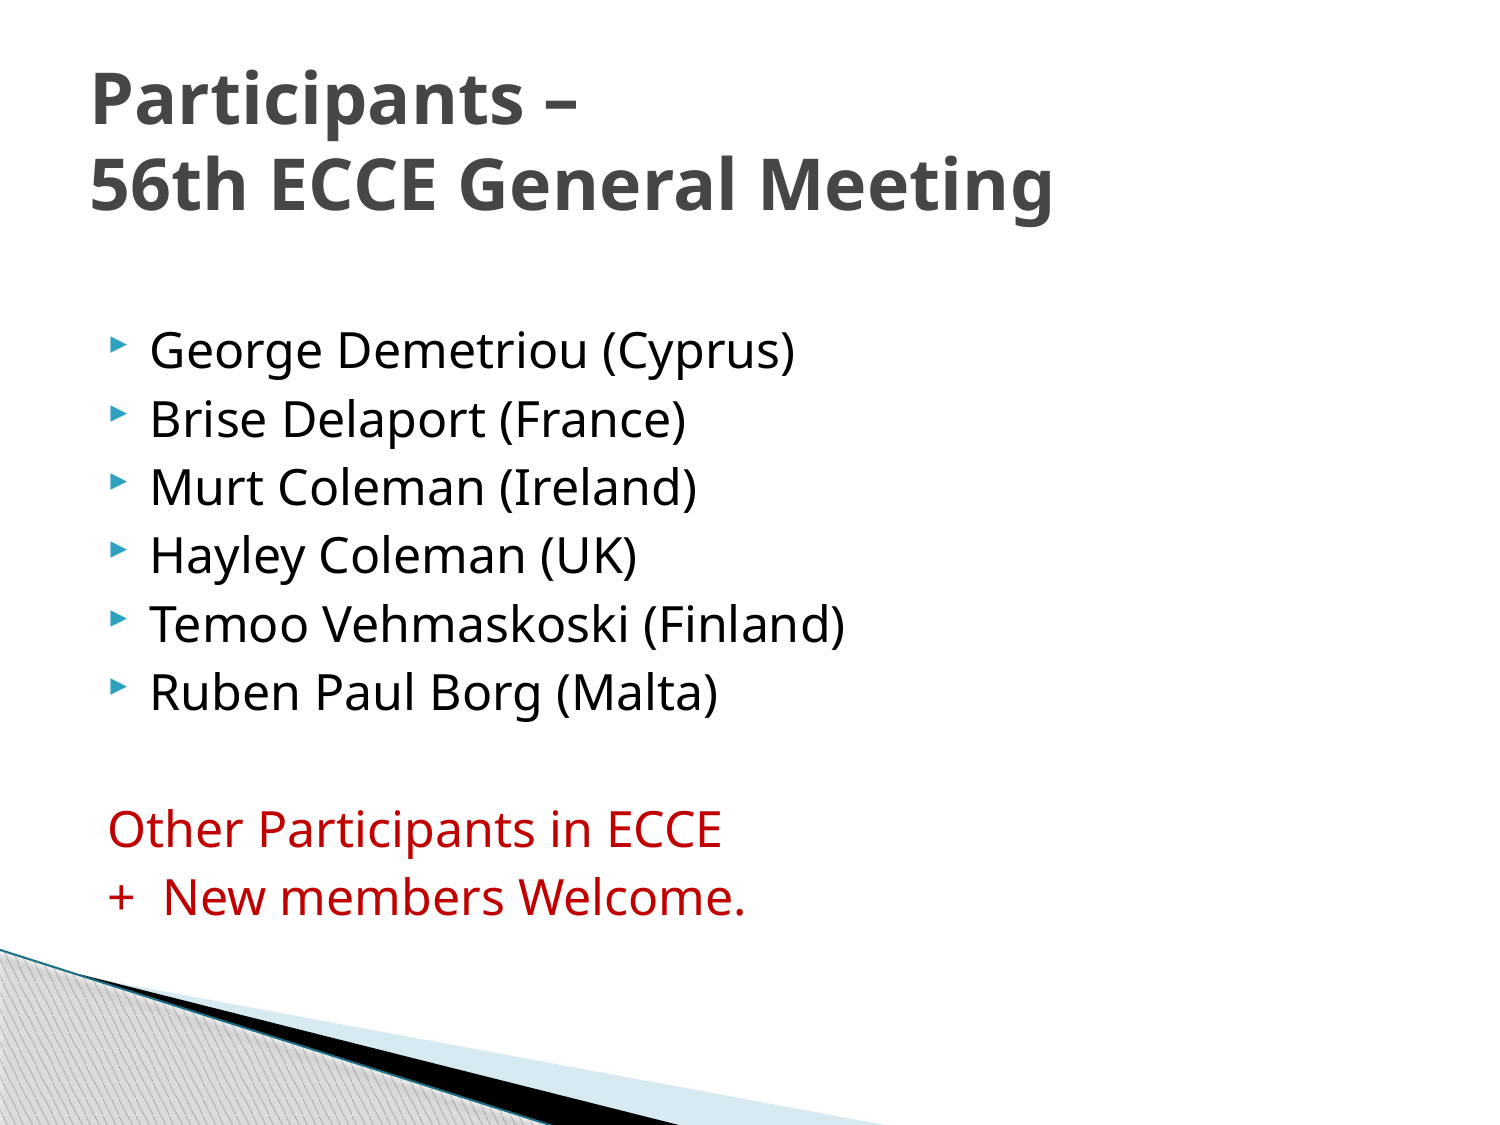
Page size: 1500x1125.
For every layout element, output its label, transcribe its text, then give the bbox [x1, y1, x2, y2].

title Participants – 56th ECCE General Meeting [75, 45, 1425, 233]
list George Demetriou (Cyprus) Brise Delaport (France) Murt Coleman (Ireland) Hayley Coleman (UK) Temoo Vehmaskoski (Finland) Ruben Paul Borg (Malta) Other Participants in ECCE + New members Welcome. [75, 243, 1425, 986]
